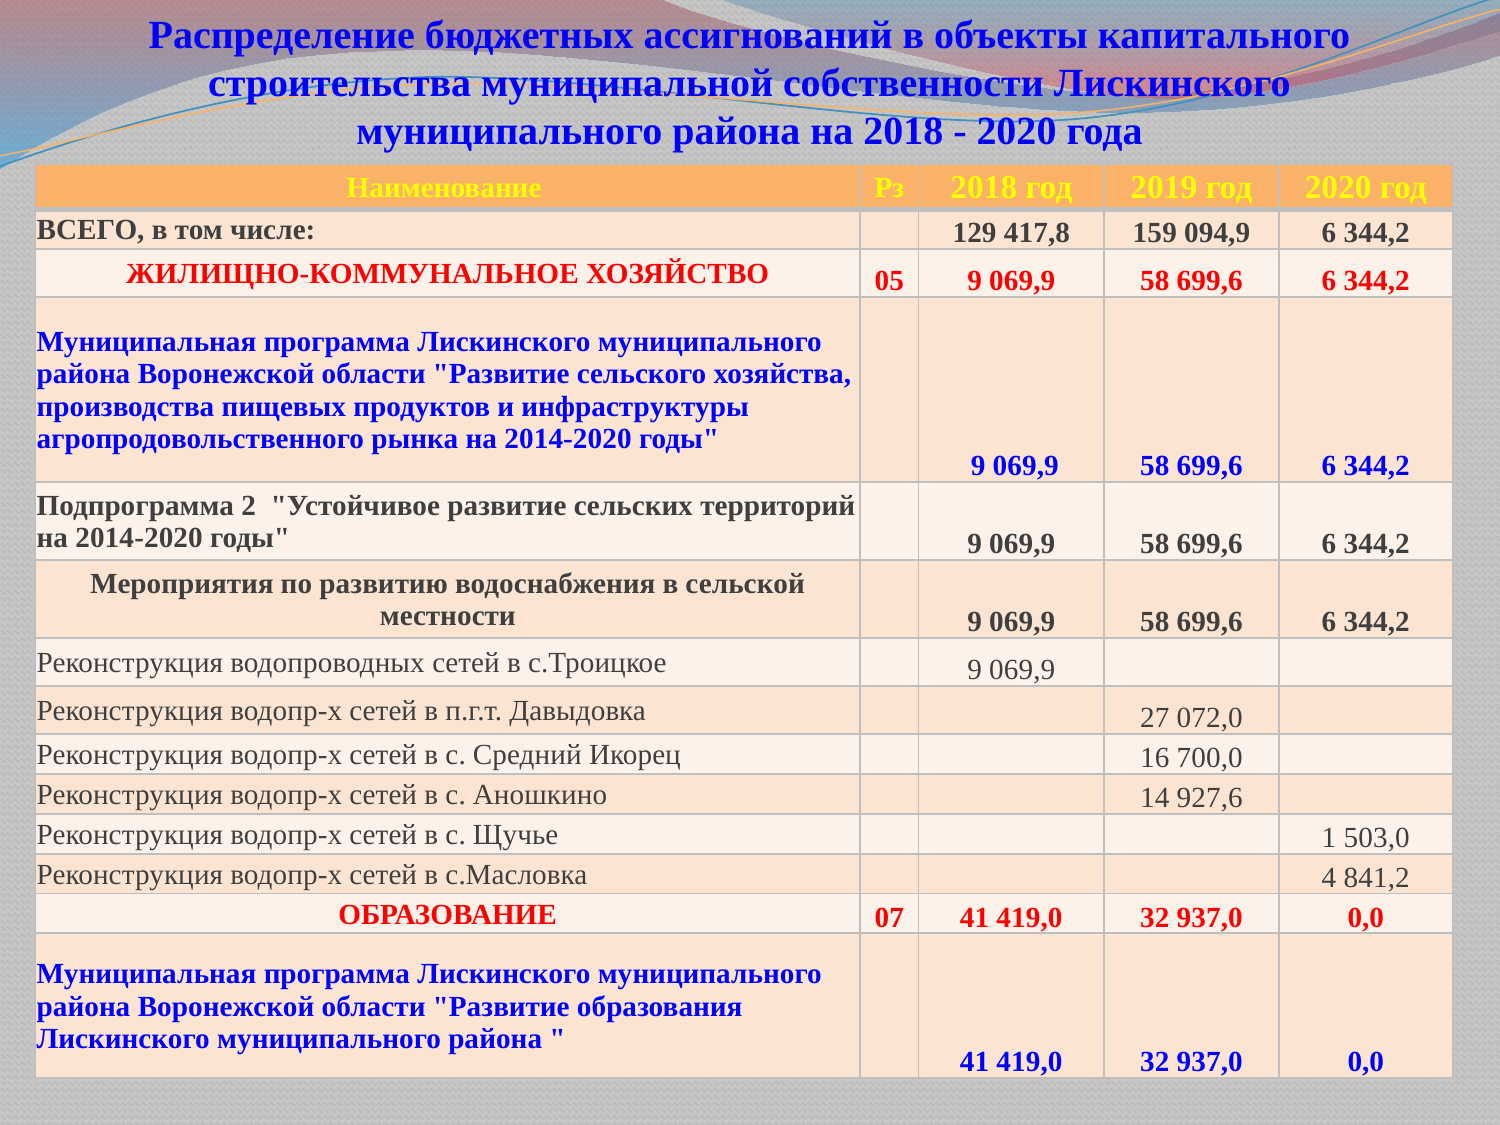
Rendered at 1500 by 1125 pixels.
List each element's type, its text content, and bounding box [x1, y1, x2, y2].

table_cell [1280, 687, 1452, 733]
title Распределение бюджетных ассигнований в объекты капитального строительства муниципальной собственности Лискинского муниципального района на 2018 - 2020 года [75, 0, 1425, 153]
table_cell [861, 687, 918, 733]
table_cell 159 094,9 [1105, 212, 1278, 248]
table_cell [861, 735, 918, 773]
table_cell Муниципальная программа Лискинского муниципального района Воронежской области "Развитие образования Лискинского муниципального района " [36, 934, 859, 1077]
table_cell 32 937,0 [1105, 894, 1278, 932]
table_cell Реконструкция водопр-х сетей в с. Щучье [36, 815, 859, 853]
table_cell [861, 775, 918, 813]
table_cell 41 419,0 [919, 894, 1103, 932]
table_cell 9 069,9 [919, 483, 1103, 559]
table_cell Подпрограмма 2 "Устойчивое развитие сельских территорий на 2014-2020 годы" [36, 483, 859, 559]
table_cell 58 699,6 [1105, 250, 1278, 296]
table_cell [861, 639, 918, 685]
table_cell 58 699,6 [1105, 298, 1278, 481]
table_cell [1105, 815, 1278, 853]
table_cell 9 069,9 [919, 639, 1103, 685]
table_cell 05 [861, 250, 918, 296]
table_cell [861, 934, 918, 1077]
table_cell [861, 212, 918, 248]
table_cell 0,0 [1280, 894, 1452, 932]
table_cell [861, 483, 918, 559]
table_cell 9 069,9 [919, 250, 1103, 296]
table_cell [919, 735, 1103, 773]
table_cell [861, 561, 918, 637]
table_cell 58 699,6 [1105, 483, 1278, 559]
table_cell 6 344,2 [1280, 561, 1452, 637]
table_cell 14 927,6 [1105, 775, 1278, 813]
table_header 2019 год [1105, 165, 1278, 207]
table_cell [1280, 775, 1452, 813]
table_cell 32 937,0 [1105, 934, 1278, 1077]
table_cell [1280, 735, 1452, 773]
table_cell [861, 815, 918, 853]
table_cell ВСЕГО, в том числе: [36, 212, 859, 248]
table_header 2018 год [919, 165, 1103, 207]
table_cell Реконструкция водопроводных сетей в с.Троицкое [36, 639, 859, 685]
table_cell ОБРАЗОВАНИЕ [36, 894, 859, 932]
table_cell [1105, 855, 1278, 893]
table_cell 27 072,0 [1105, 687, 1278, 733]
table_cell 58 699,6 [1105, 561, 1278, 637]
table_cell 4 841,2 [1280, 855, 1452, 893]
table_cell Мероприятия по развитию водоснабжения в сельской местности [36, 561, 859, 637]
table_cell 129 417,8 [919, 212, 1103, 248]
table_cell 9 069,9 [919, 561, 1103, 637]
table_cell 1 503,0 [1280, 815, 1452, 853]
table_cell Реконструкция водопр-х сетей в с. Средний Икорец [36, 735, 859, 773]
table_cell [919, 855, 1103, 893]
table_cell [1105, 639, 1278, 685]
table_cell Реконструкция водопр-х сетей в с. Аношкино [36, 775, 859, 813]
table_cell Реконструкция водопр-х сетей в п.г.т. Давыдовка [36, 687, 859, 733]
table_cell [919, 687, 1103, 733]
table_header Рз [861, 165, 918, 207]
table_cell 41 419,0 [919, 934, 1103, 1077]
table_cell [1280, 639, 1452, 685]
table_cell 16 700,0 [1105, 735, 1278, 773]
table_cell 0,0 [1280, 934, 1452, 1077]
table_cell [861, 855, 918, 893]
table_cell [919, 775, 1103, 813]
table_cell 9 069,9 [919, 298, 1103, 481]
table_cell ЖИЛИЩНО-КОММУНАЛЬНОЕ ХОЗЯЙСТВО [36, 250, 859, 296]
table_cell Реконструкция водопр-х сетей в с.Масловка [36, 855, 859, 893]
table_cell 07 [861, 894, 918, 932]
table_cell 6 344,2 [1280, 483, 1452, 559]
table_cell [919, 815, 1103, 853]
table_header 2020 год [1280, 165, 1452, 207]
table_cell 6 344,2 [1280, 250, 1452, 296]
table_cell [861, 298, 918, 481]
table_header Наименование [36, 165, 859, 207]
table_cell Муниципальная программа Лискинского муниципального района Воронежской области "Развитие сельского хозяйства, производства пищевых продуктов и инфраструктуры агропродовольственного рынка на 2014-2020 годы" [36, 298, 859, 481]
table_cell 6 344,2 [1280, 212, 1452, 248]
table_cell 6 344,2 [1280, 298, 1452, 481]
